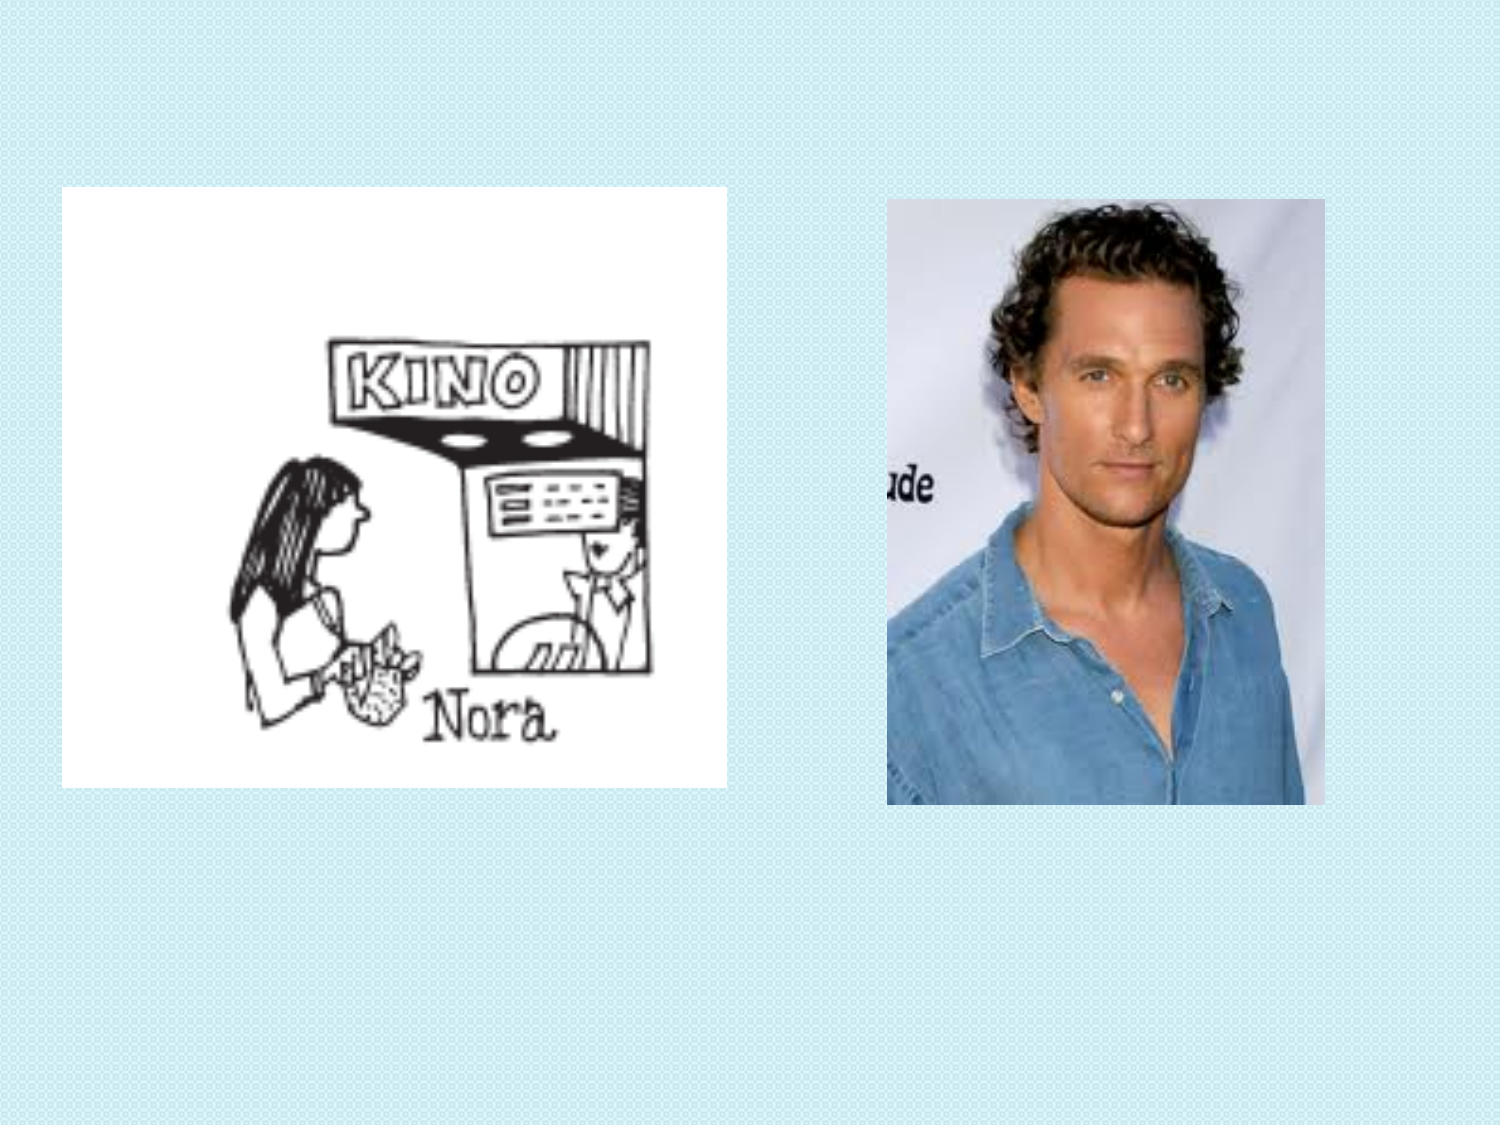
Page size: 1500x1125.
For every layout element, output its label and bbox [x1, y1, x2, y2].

list [62, 187, 728, 788]
list [887, 199, 1326, 805]
